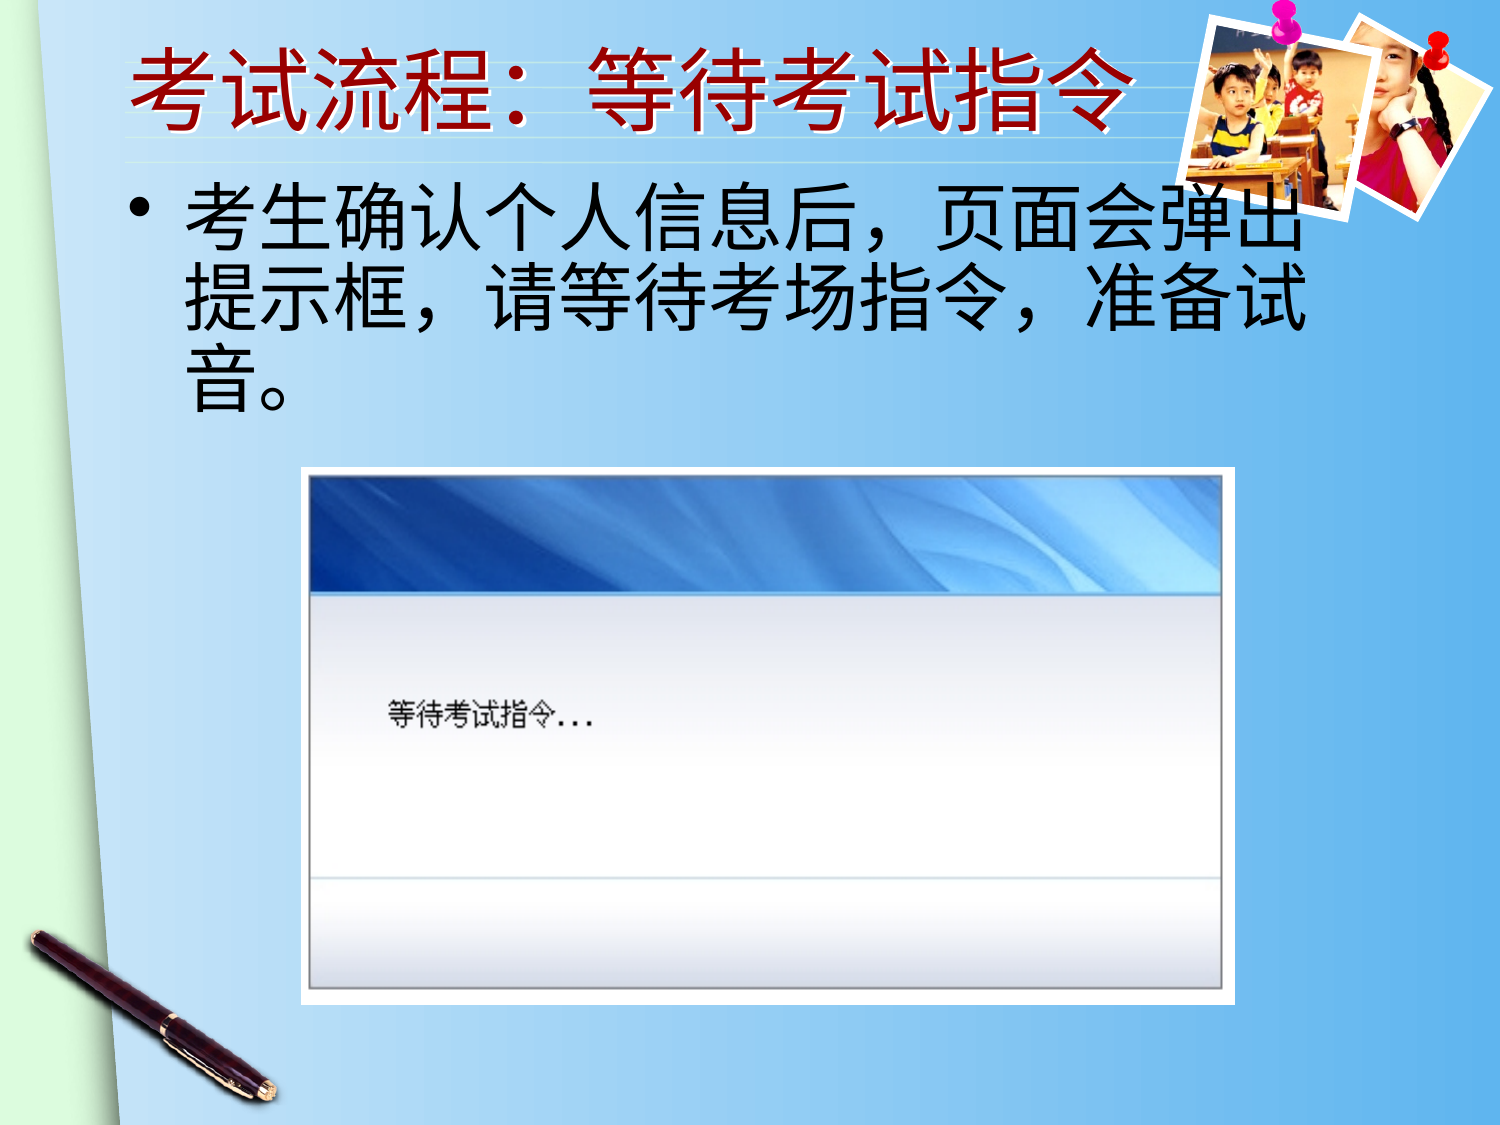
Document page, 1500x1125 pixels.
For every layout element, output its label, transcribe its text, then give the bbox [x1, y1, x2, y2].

picture [1188, 0, 1371, 174]
title 考试流程：等待考试指令 [111, 11, 1204, 164]
list 考生确认个人信息后，页面会弹出提示框，请等待考场指令，准备试音。 [111, 172, 1347, 303]
picture [300, 467, 1235, 1006]
picture [1351, 22, 1484, 212]
picture [0, 0, 288, 1125]
